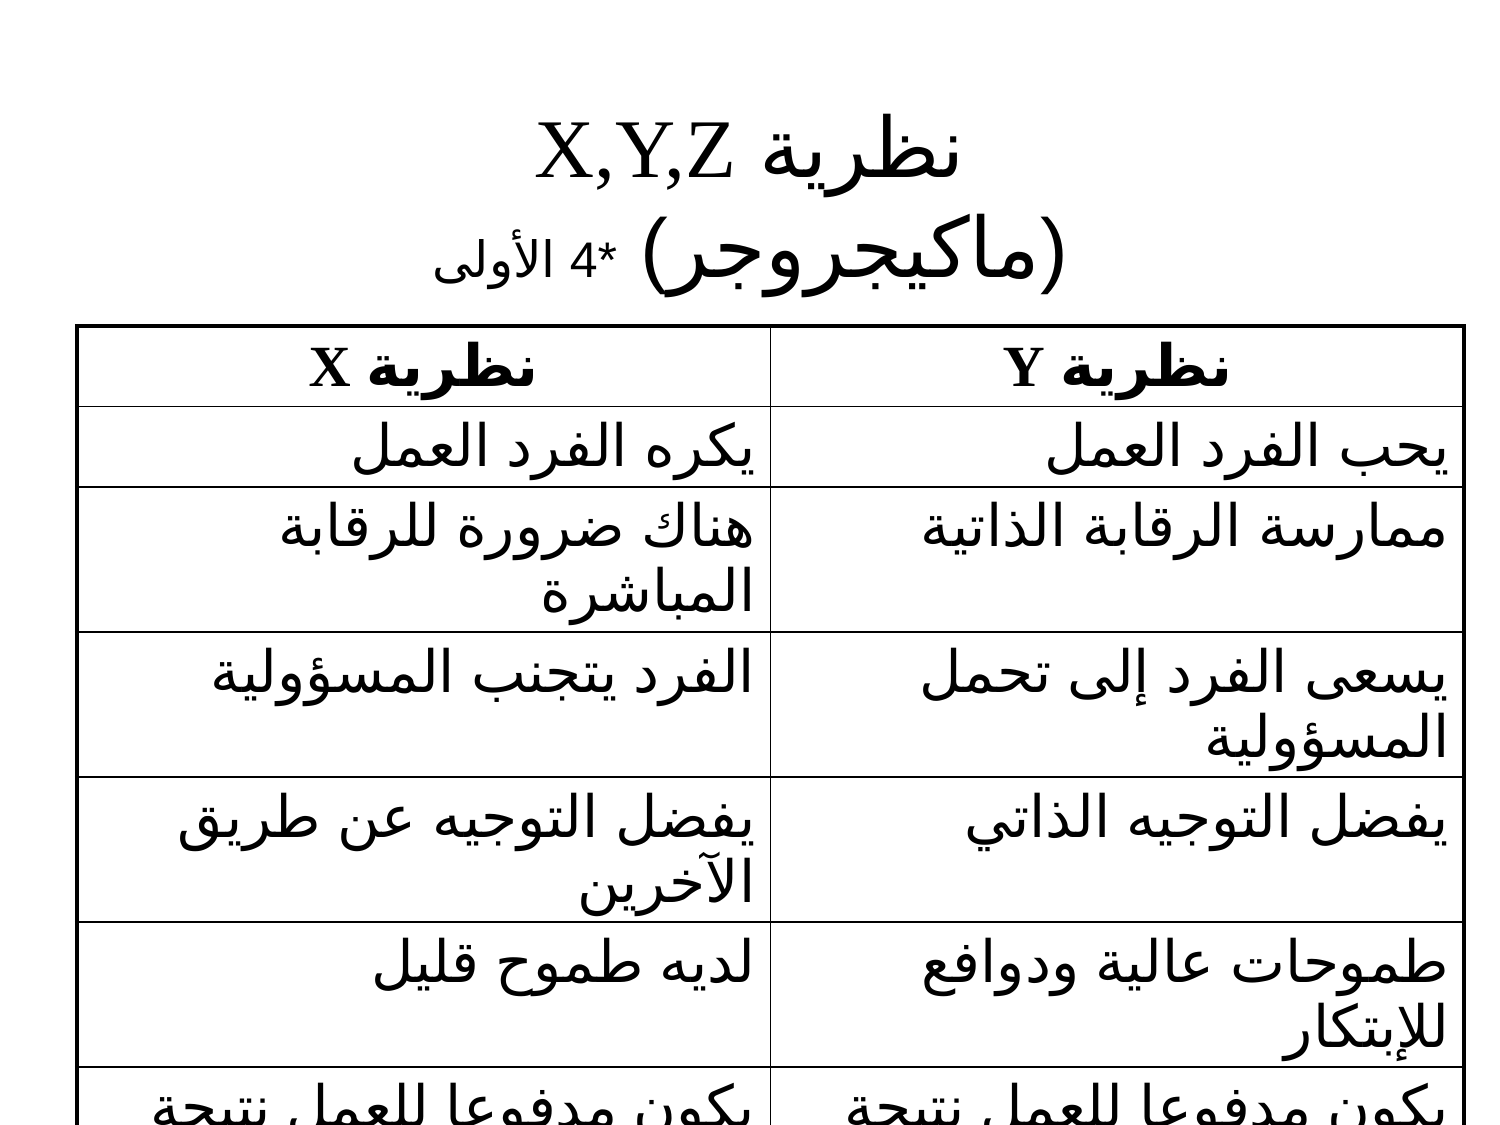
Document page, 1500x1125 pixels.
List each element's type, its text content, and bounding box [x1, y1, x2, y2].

table_cell يكون مدفوعا للعمل نتيجة للحوافز المعنوية [771, 1068, 1462, 1125]
table_cell الفرد يتجنب المسؤولية [79, 633, 770, 776]
table_cell يسعى الفرد إلى تحمل المسؤولية [771, 633, 1462, 776]
table_header نظرية Y [771, 328, 1462, 406]
table_cell لديه طموح قليل [79, 923, 770, 1066]
table_cell يحب الفرد العمل [771, 407, 1462, 486]
table_cell يكون مدفوعا للعمل نتيجة للحوافز المادية أو الإقتصادية [79, 1068, 770, 1125]
table_cell ممارسة الرقابة الذاتية [771, 488, 1462, 631]
title نظرية X,Y,Z (ماكيجروجر) *4 الأولى [112, 99, 1388, 288]
table_cell يفضل التوجيه الذاتي [771, 778, 1462, 921]
table_cell يفضل التوجيه عن طريق الآخرين [79, 778, 770, 921]
table_header نظرية X [79, 328, 770, 406]
table_cell يكره الفرد العمل [79, 407, 770, 486]
table_cell طموحات عالية ودوافع للإبتكار [771, 923, 1462, 1066]
table_cell هناك ضرورة للرقابة المباشرة [79, 488, 770, 631]
